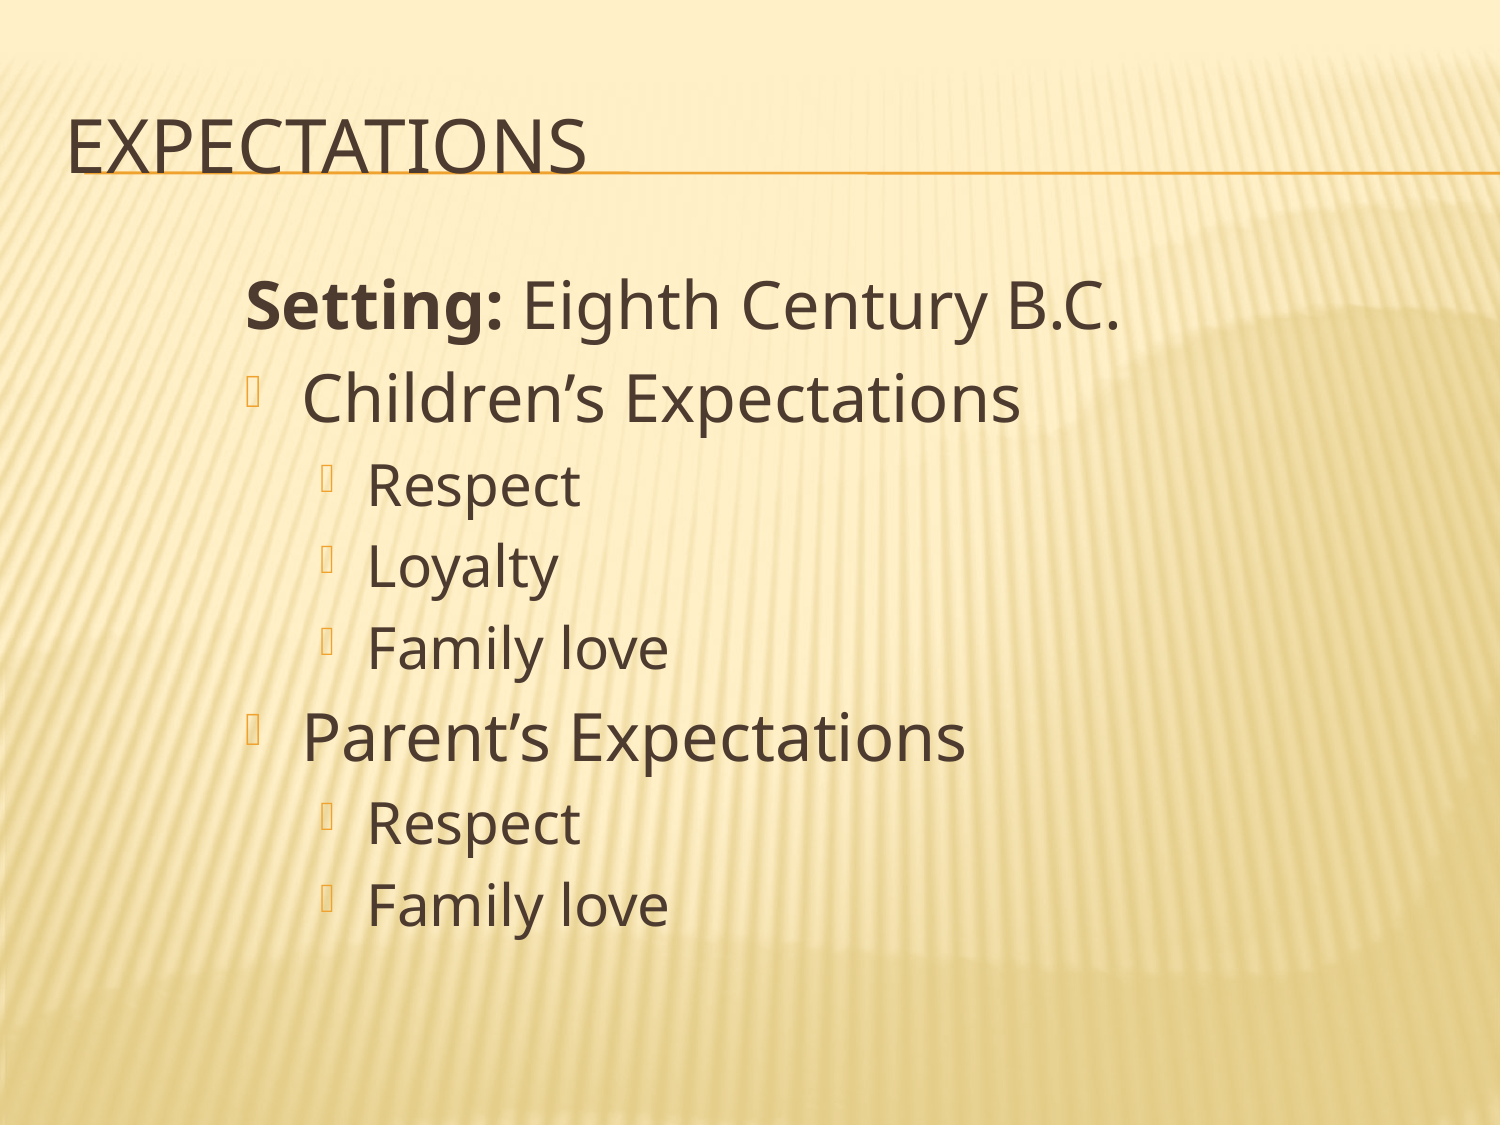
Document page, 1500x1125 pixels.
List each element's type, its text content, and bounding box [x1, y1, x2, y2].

title Expectations [50, 75, 1475, 213]
list Setting: Eighth Century B.C. Children’s Expectations Respect Loyalty Family love Parent’s Expectations Respect Family love [230, 255, 1393, 1024]
